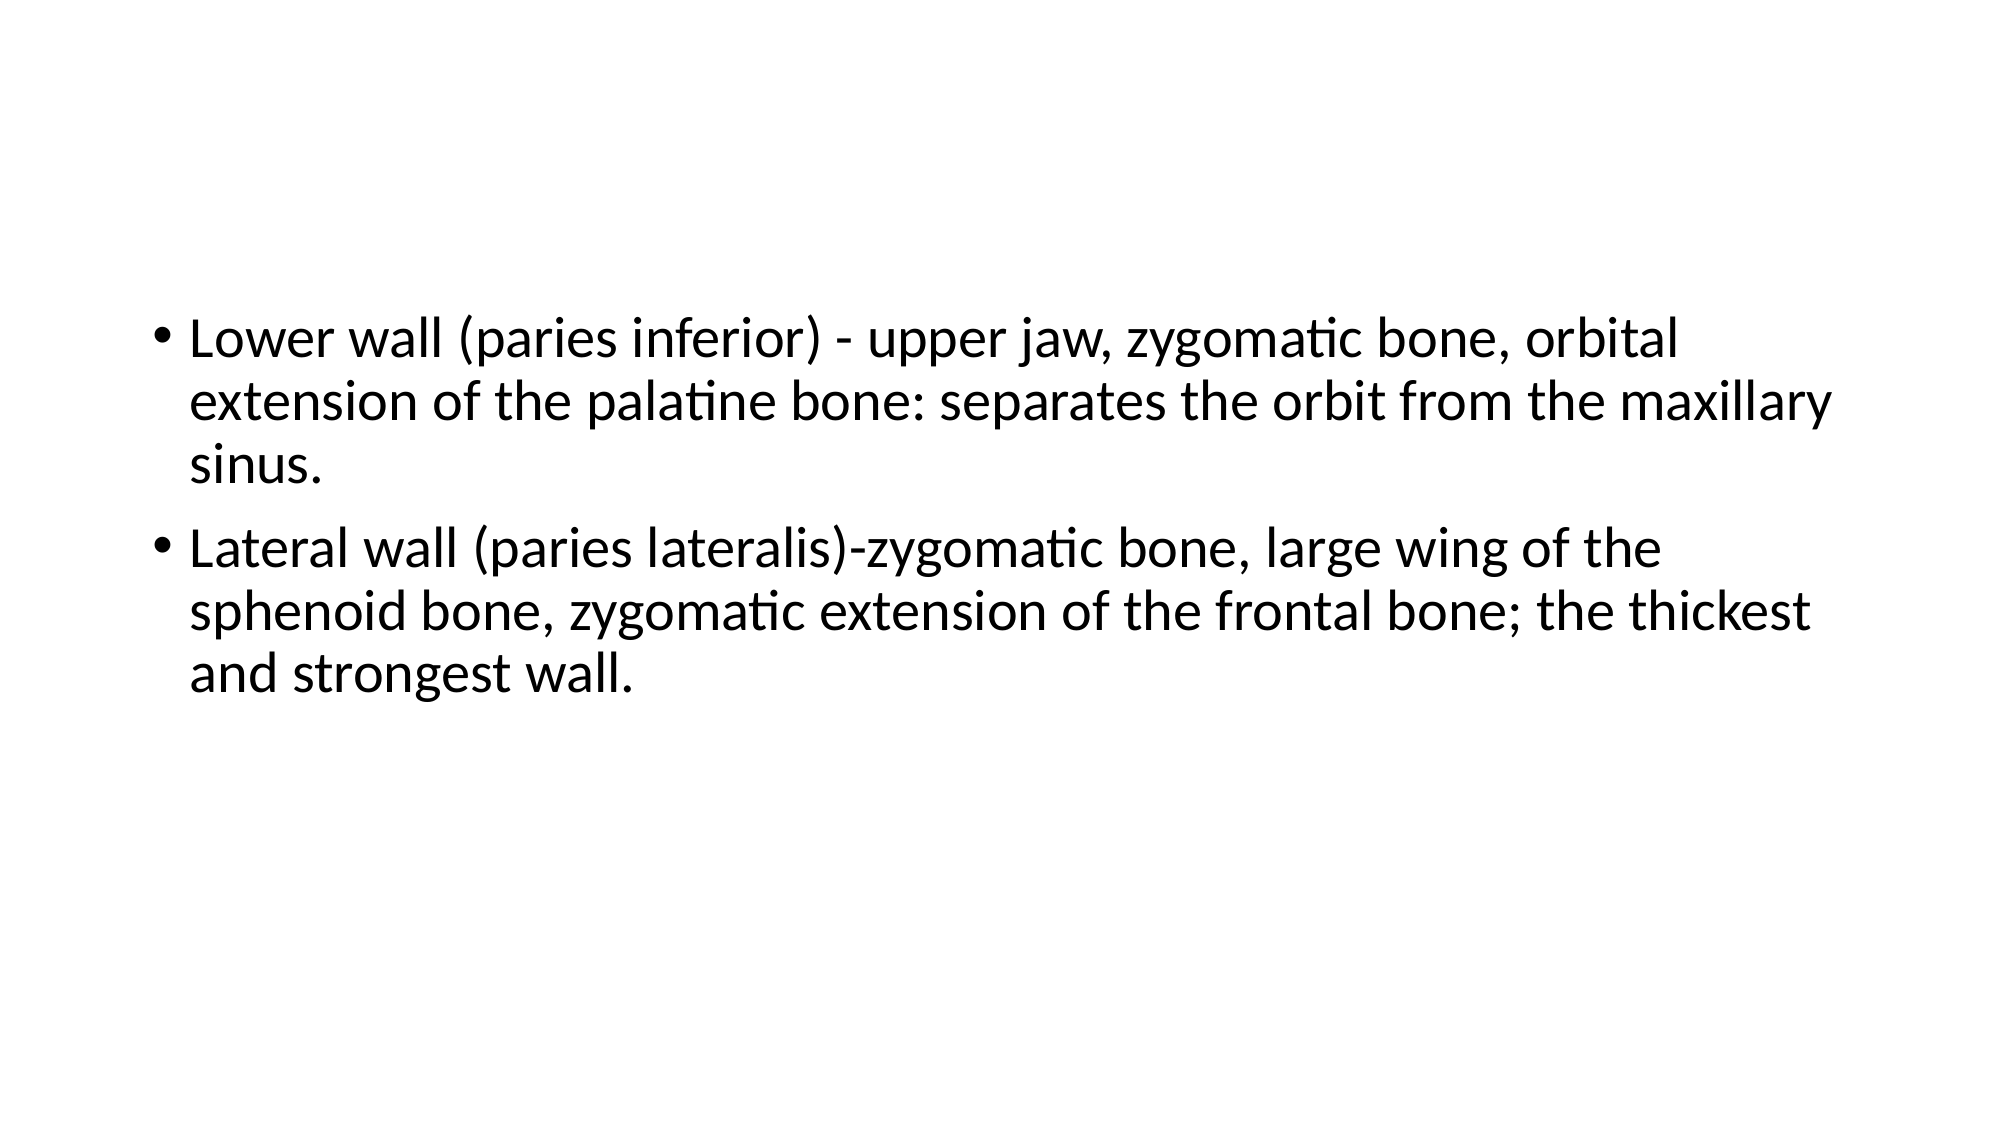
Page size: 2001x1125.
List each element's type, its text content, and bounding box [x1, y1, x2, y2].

list Lower wall (paries inferior) - upper jaw, zygomatic bone, orbital extension of the palatine bone: separates the orbit from the maxillary sinus. Lateral wall (paries lateralis)-zygomatic bone, large wing of the sphenoid bone, zygomatic extension of the frontal bone; the thickest and strongest wall. [137, 299, 1863, 1014]
